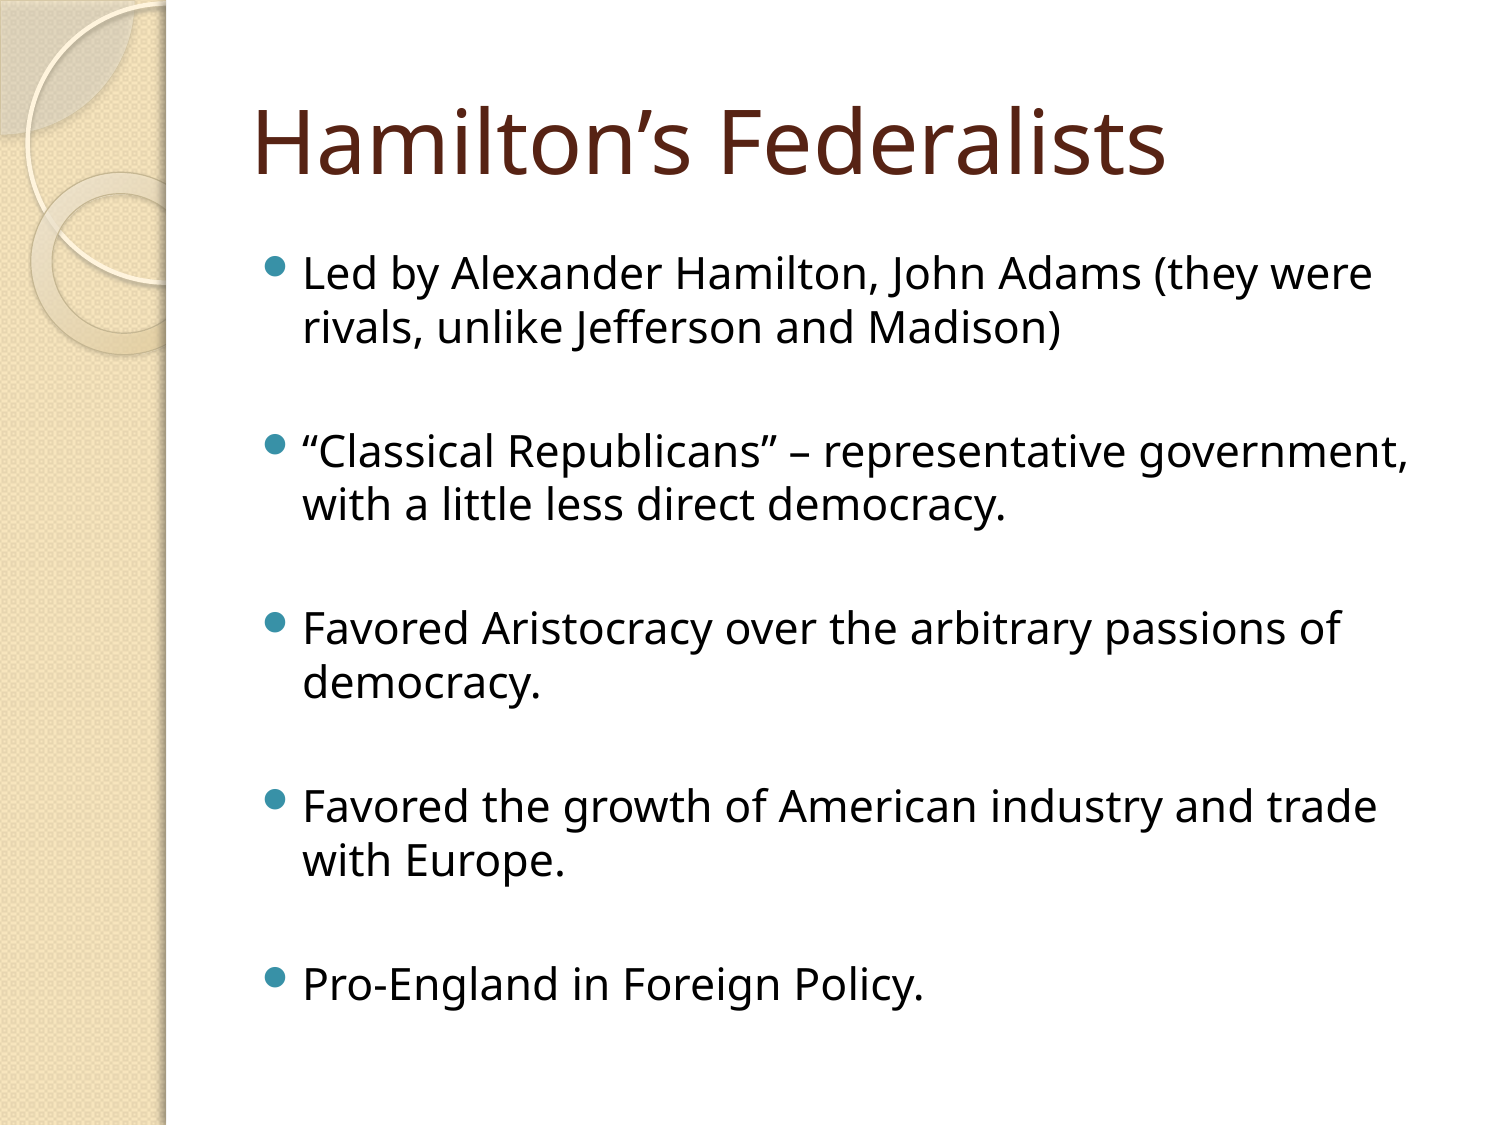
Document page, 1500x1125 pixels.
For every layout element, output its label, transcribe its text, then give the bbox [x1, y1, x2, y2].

list Led by Alexander Hamilton, John Adams (they were rivals, unlike Jefferson and Madison) “Classical Republicans” – representative government, with a little less direct democracy. Favored Aristocracy over the arbitrary passions of democracy. Favored the growth of American industry and trade with Europe. Pro-England in Foreign Policy. [235, 237, 1466, 1025]
title Hamilton’s Federalists [235, 45, 1466, 233]
